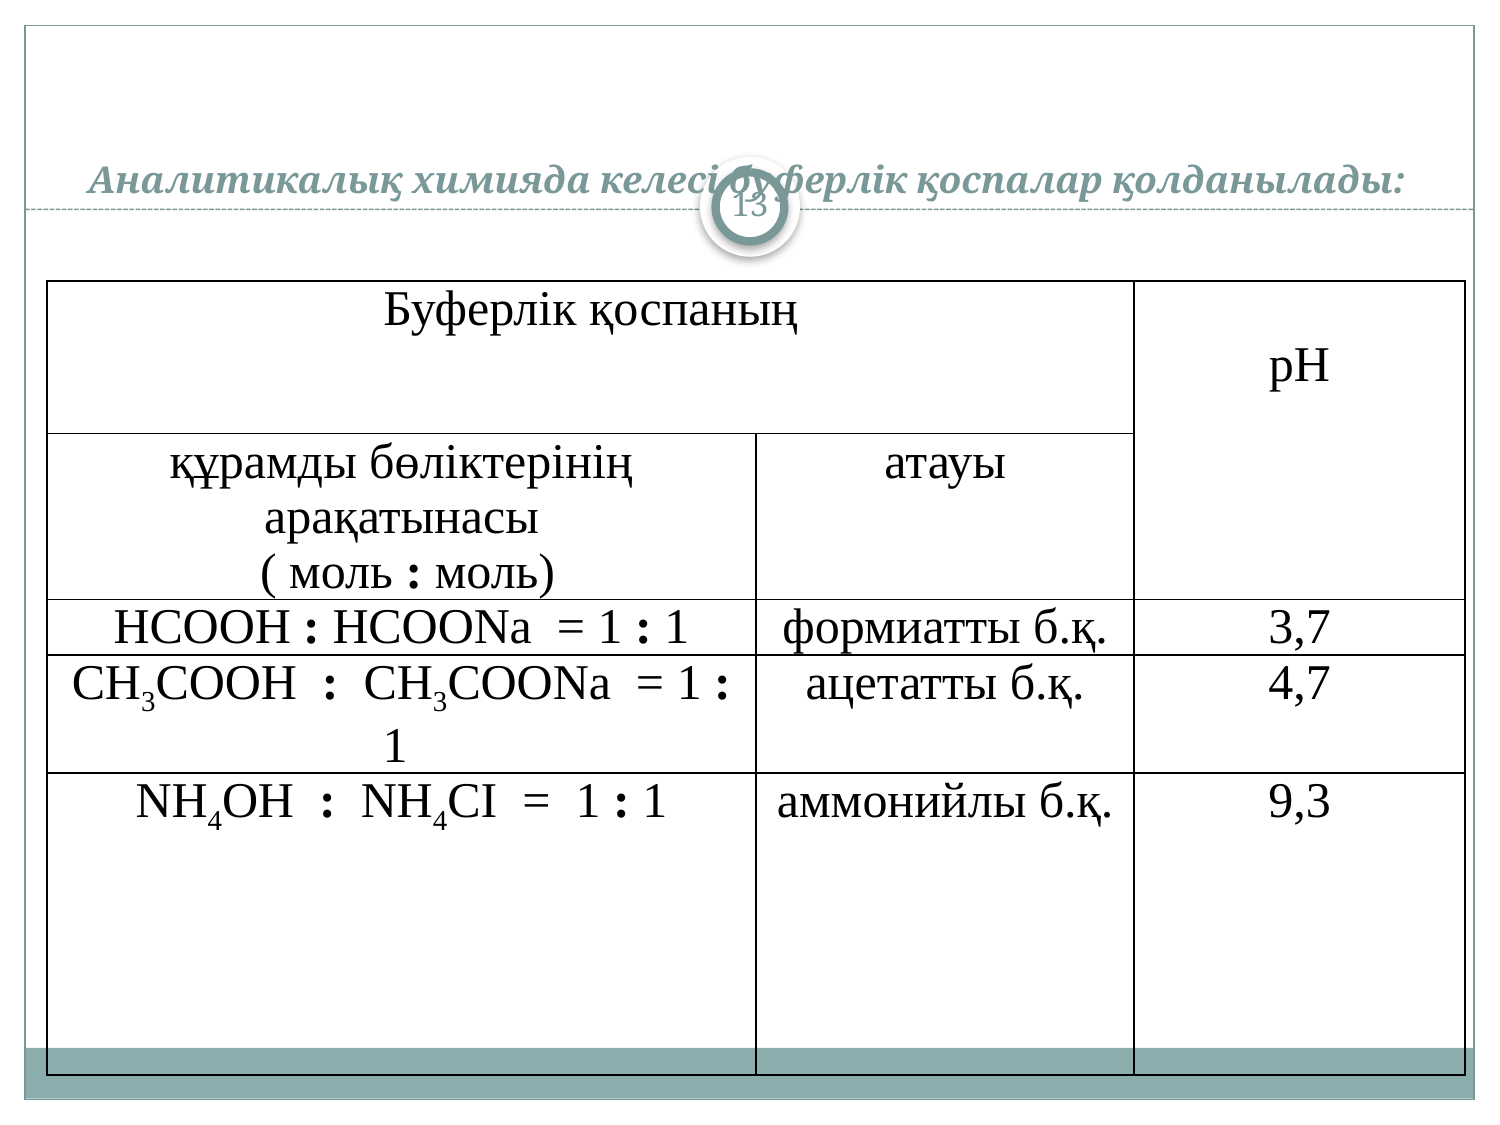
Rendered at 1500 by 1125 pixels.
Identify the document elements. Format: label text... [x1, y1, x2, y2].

table_cell 9,3 [1135, 774, 1464, 1074]
table_cell 3,7 [1135, 600, 1464, 654]
table_cell НСООН : НСООNа = 1 : 1 [48, 600, 755, 654]
table_cell аммонийлы б.қ. [757, 774, 1133, 1074]
table_cell СН3СООН : СН3СООNа = 1 : 1 [48, 656, 755, 772]
text_box [0, 0, 1500, 75]
table_cell NН4ОН : NН4СI = 1 : 1 [48, 774, 755, 1074]
title Аналитикалық химияда келесі буферлік қоспалар қолданылады: [46, 128, 1448, 254]
table_cell формиатты б.қ. [757, 600, 1133, 654]
table_header Буферлік қоспаның [48, 282, 1133, 433]
table_header рН [1135, 282, 1464, 599]
table_cell атауы [757, 434, 1133, 599]
table_cell ацетатты б.қ. [757, 656, 1133, 772]
table_cell 4,7 [1135, 656, 1464, 772]
table_cell құрамды бөліктерінің арақатынасы ( моль : моль) [48, 434, 755, 599]
